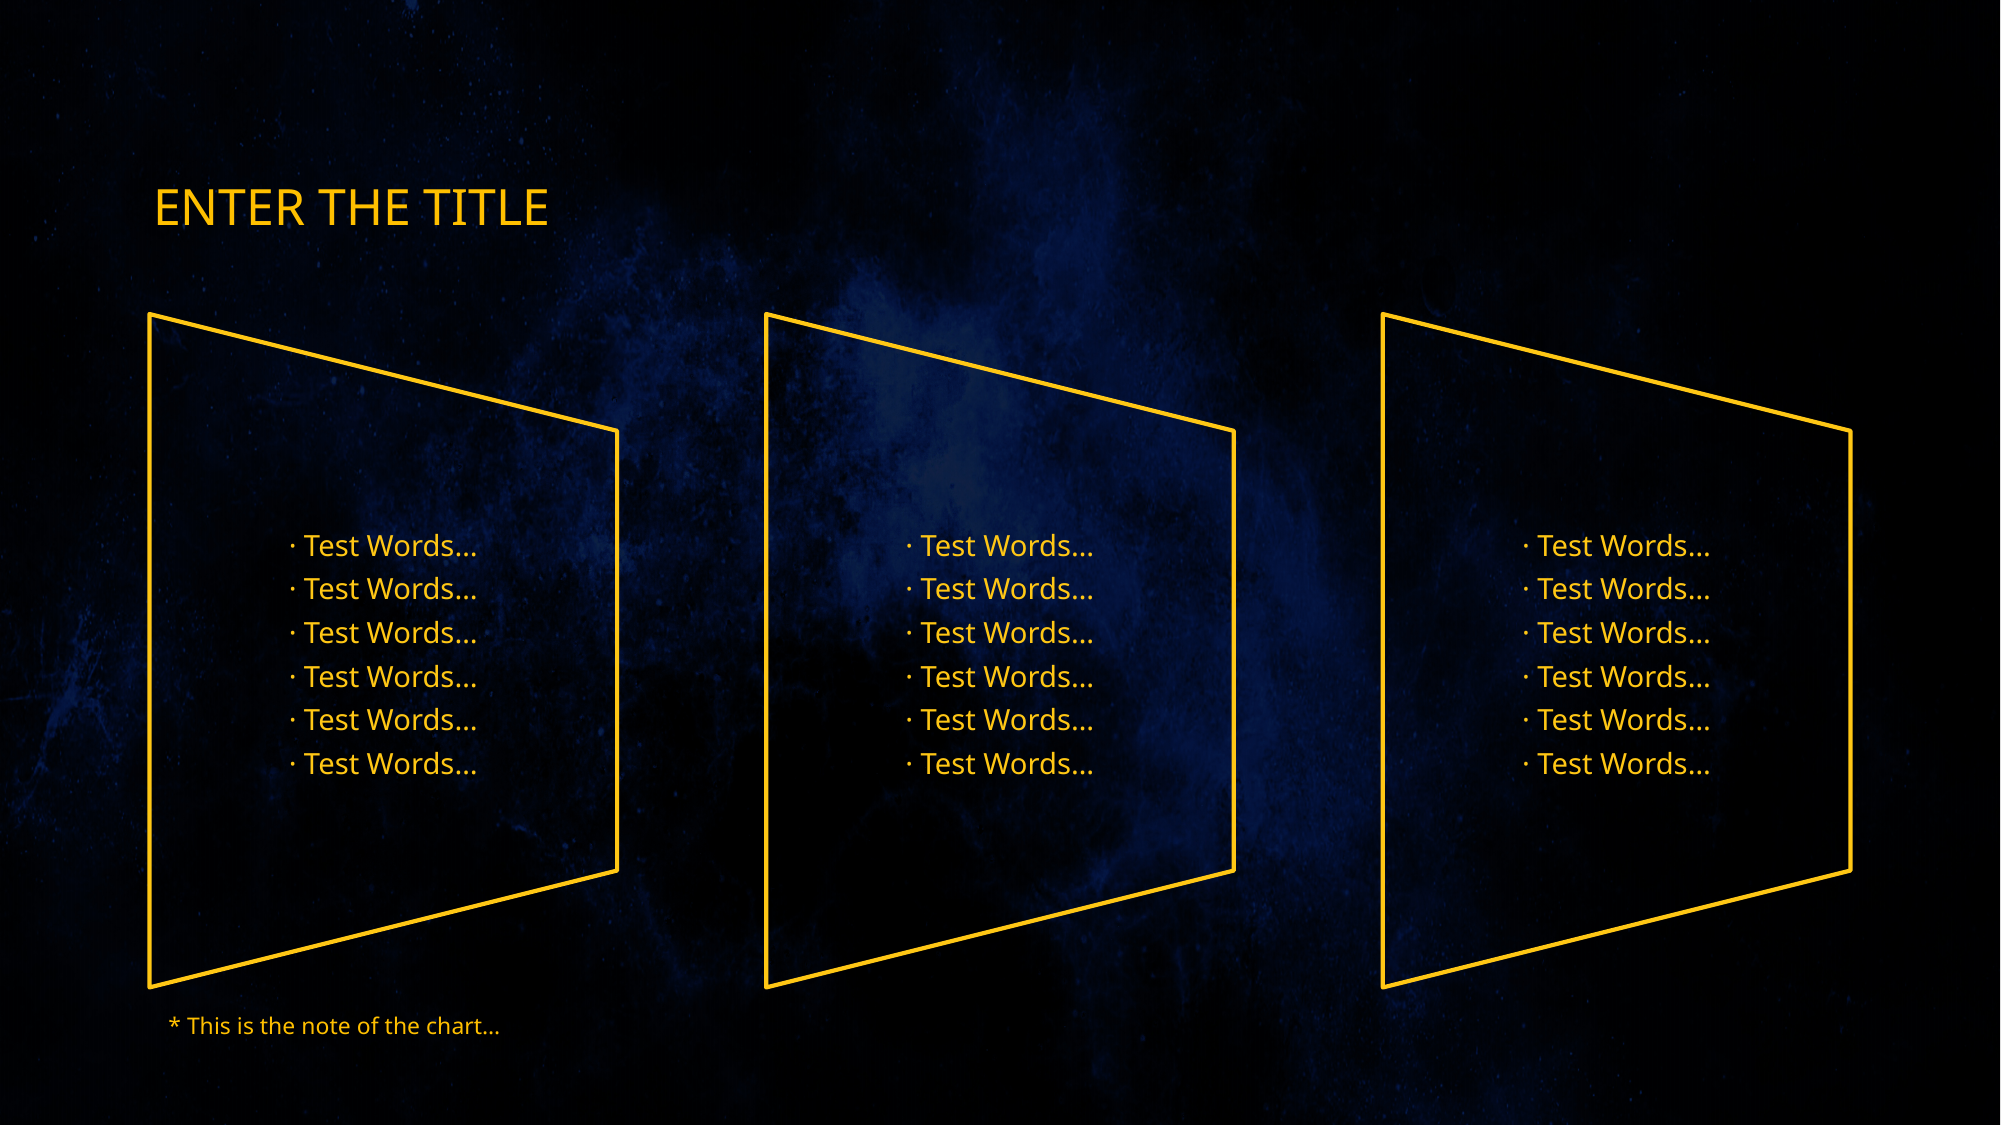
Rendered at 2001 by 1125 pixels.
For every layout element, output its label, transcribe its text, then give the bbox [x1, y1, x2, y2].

picture [0, 0, 2001, 1125]
text_box [147, 311, 620, 990]
text_box · Test Words… · Test Words… · Test Words… · Test Words… · Test Words… · Test Words… [890, 510, 1110, 788]
text_box · Test Words… · Test Words… · Test Words… · Test Words… · Test Words… · Test Words… [1507, 510, 1726, 788]
text_box [764, 311, 1236, 990]
text_box * This is the note of the chart… [153, 1003, 516, 1047]
text_box · Test Words… · Test Words… · Test Words… · Test Words… · Test Words… · Test Words… [273, 510, 493, 788]
text_box ENTER THE TITLE [138, 167, 566, 243]
text_box [1380, 311, 1853, 990]
